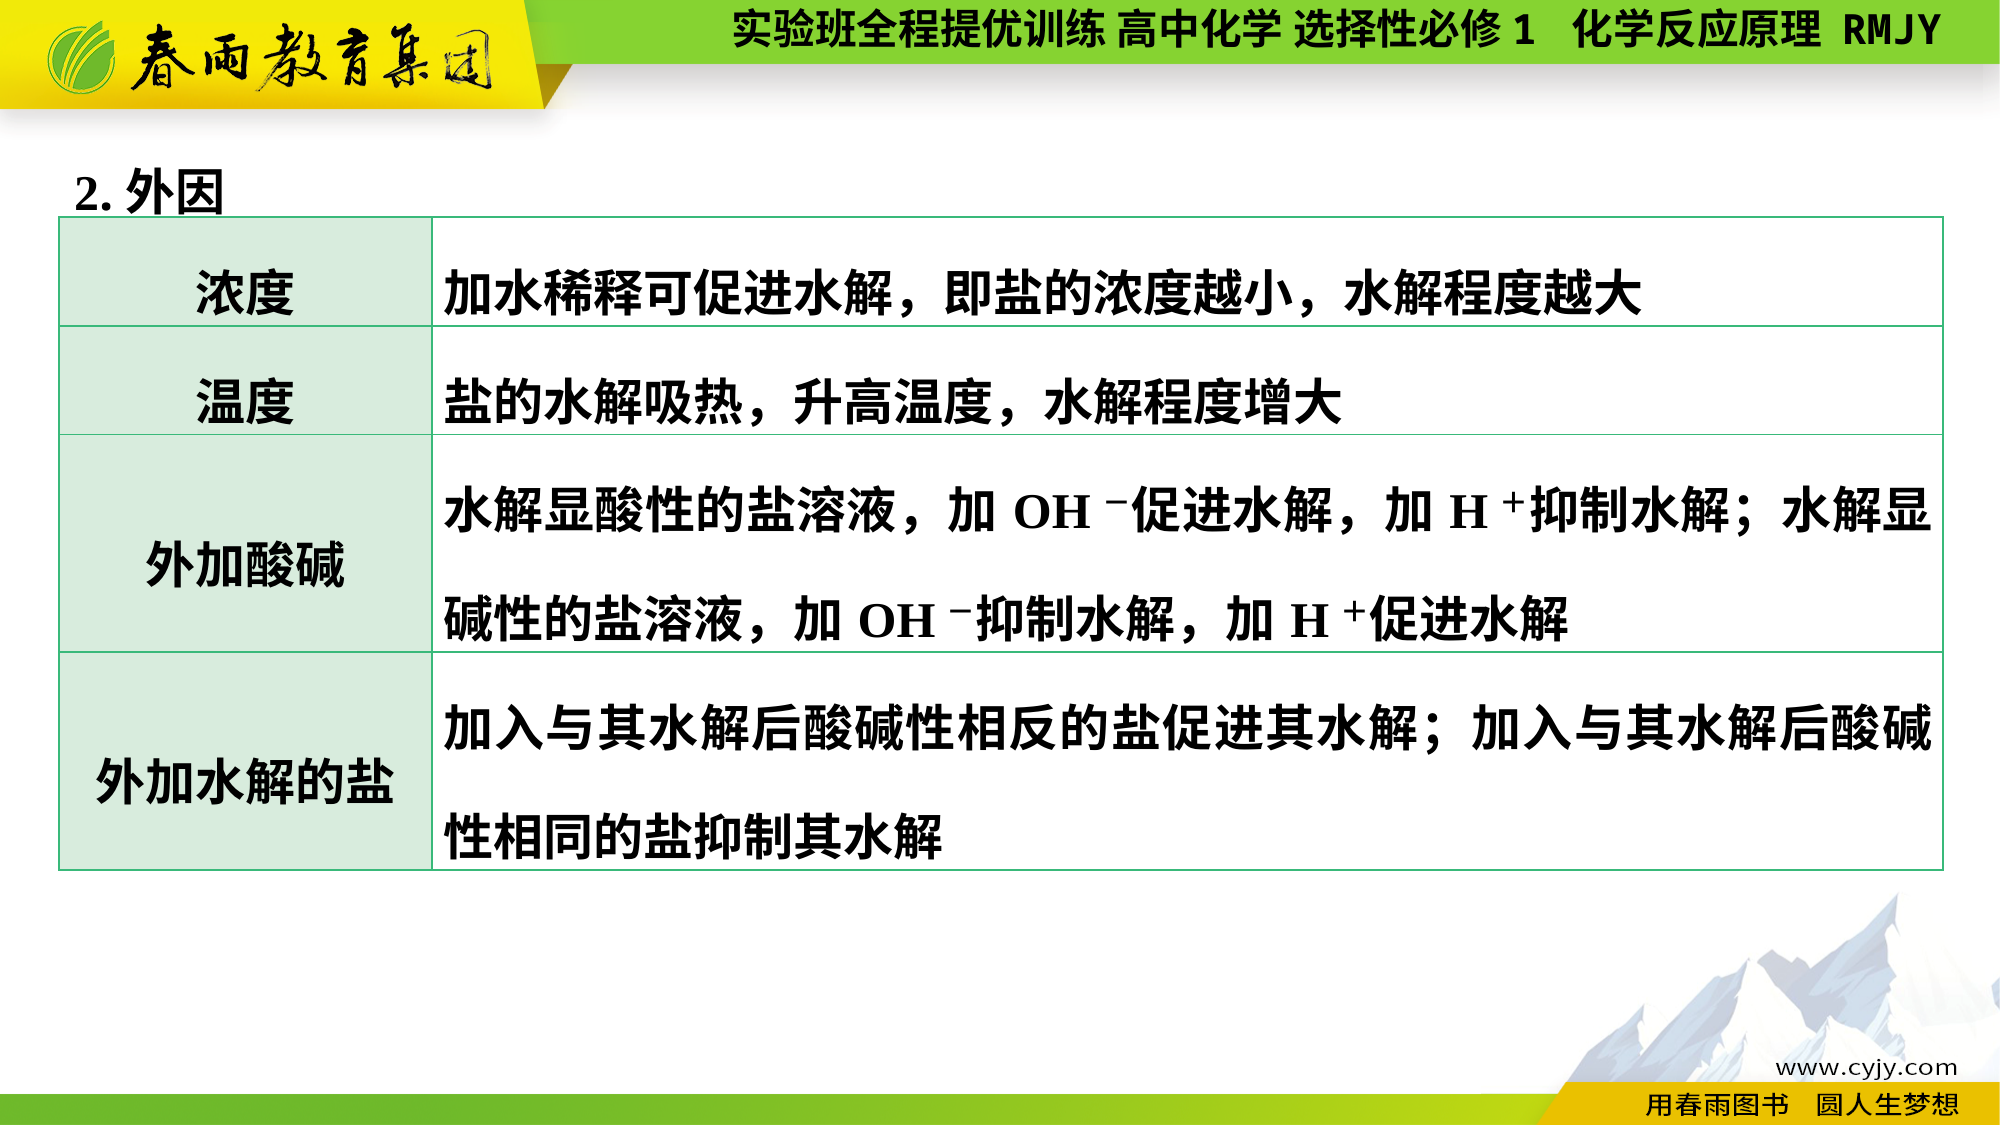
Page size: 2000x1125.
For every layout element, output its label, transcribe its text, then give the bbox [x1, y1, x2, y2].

list 2.外因 [59, 122, 1944, 216]
table_cell 外加水解的盐 [60, 653, 431, 869]
table_cell 温度 [60, 327, 431, 434]
table_cell 加入与其水解后酸碱性相反的盐促进其水解；加入与其水解后酸碱性相同的盐抑制其水解 [433, 653, 1942, 869]
table_cell 盐的水解吸热，升高温度，水解程度增大 [433, 327, 1942, 434]
table_header 浓度 [60, 218, 431, 325]
picture [0, 0, 2000, 1125]
table_cell 外加酸碱 [60, 435, 431, 651]
table_cell 水解显酸性的盐溶液，加OH－促进水解，加H＋抑制水解；水解显碱性的盐溶液，加OH－抑制水解，加H＋促进水解 [433, 435, 1942, 651]
table_header 加水稀释可促进水解，即盐的浓度越小，水解程度越大 [433, 218, 1942, 325]
